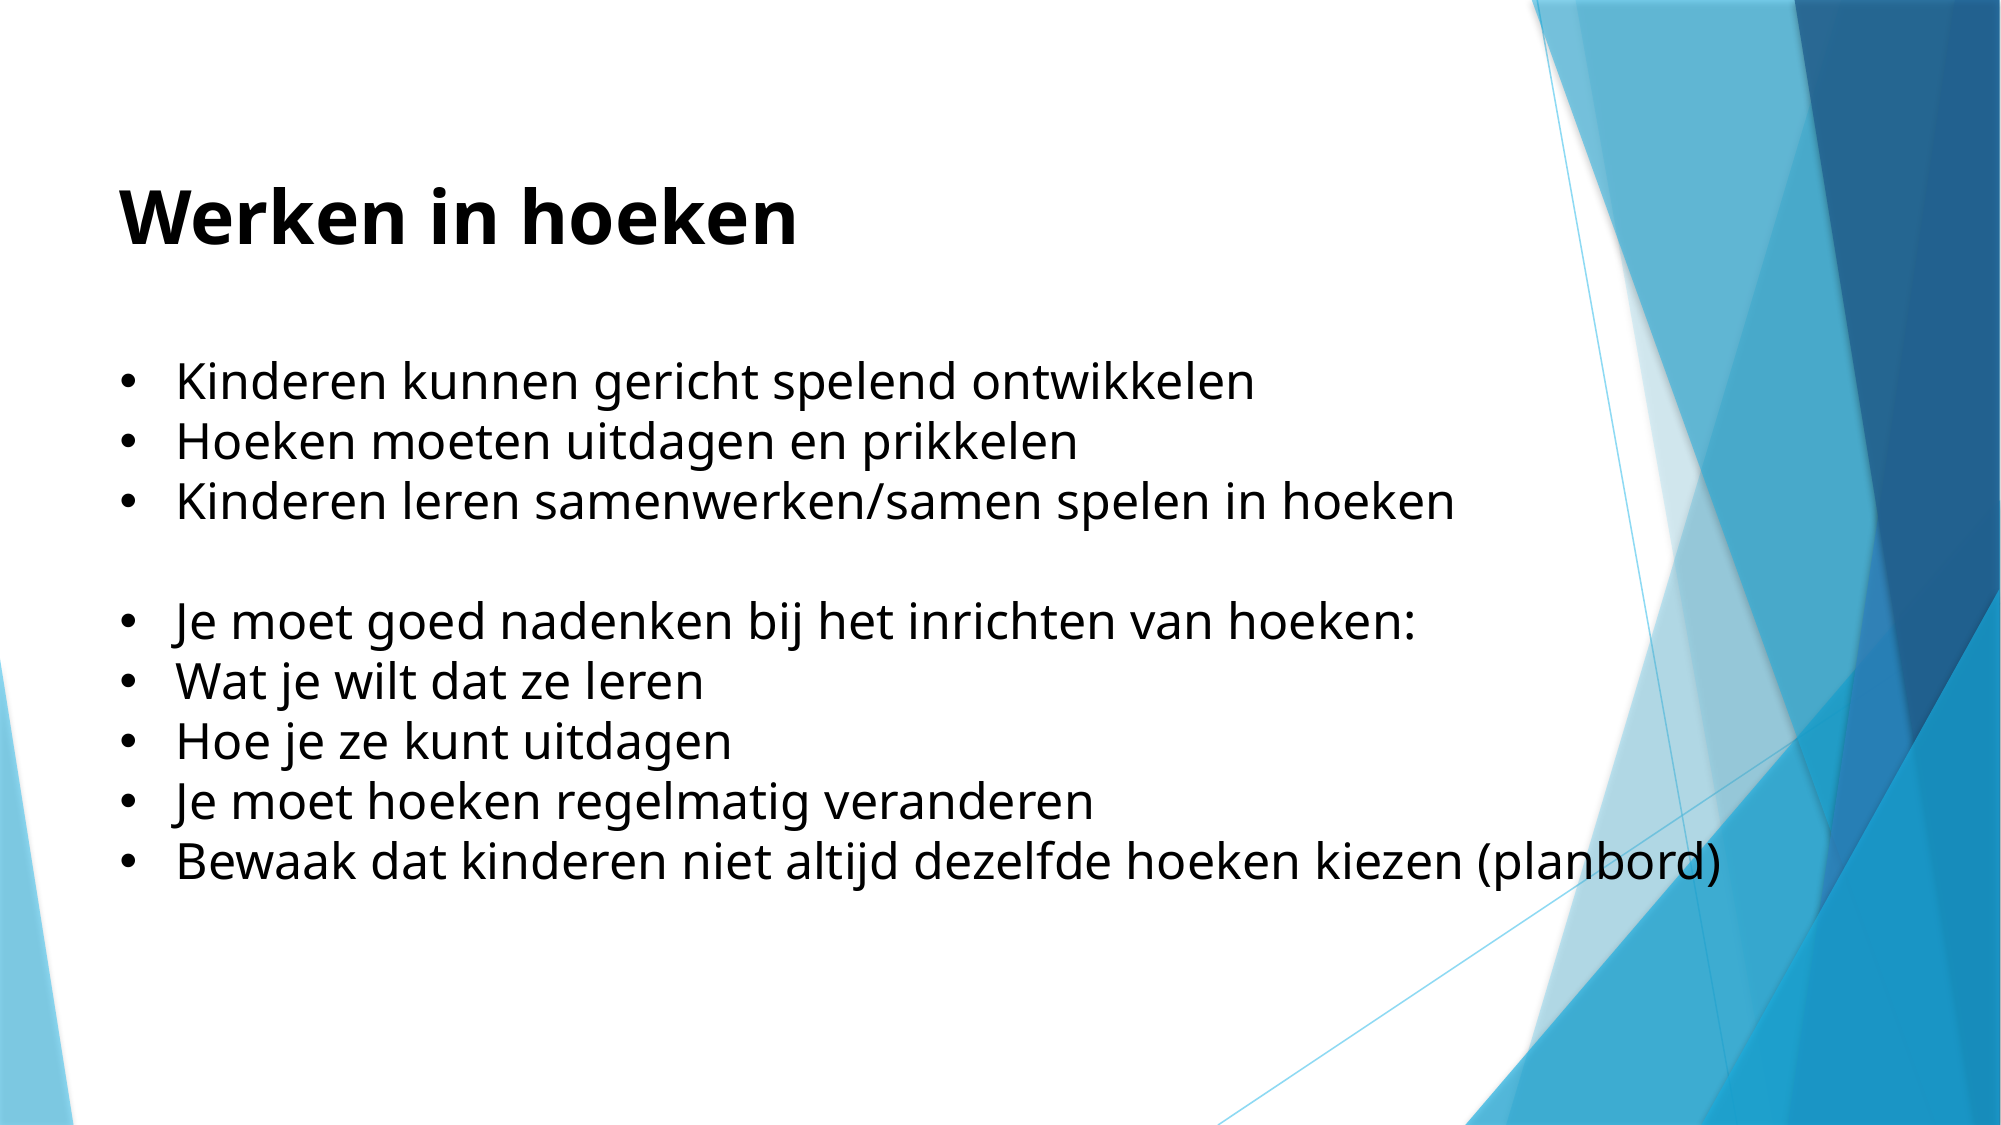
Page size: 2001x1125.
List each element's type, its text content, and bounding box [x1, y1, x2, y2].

text_box Werken in hoeken Kinderen kunnen gericht spelend ontwikkelen Hoeken moeten uitdagen en prikkelen Kinderen leren samenwerken/samen spelen in hoeken Je moet goed nadenken bij het inrichten van hoeken: Wat je wilt dat ze leren Hoe je ze kunt uitdagen Je moet hoeken regelmatig veranderen Bewaak dat kinderen niet altijd dezelfde hoeken kiezen (planbord) [104, 162, 1738, 898]
